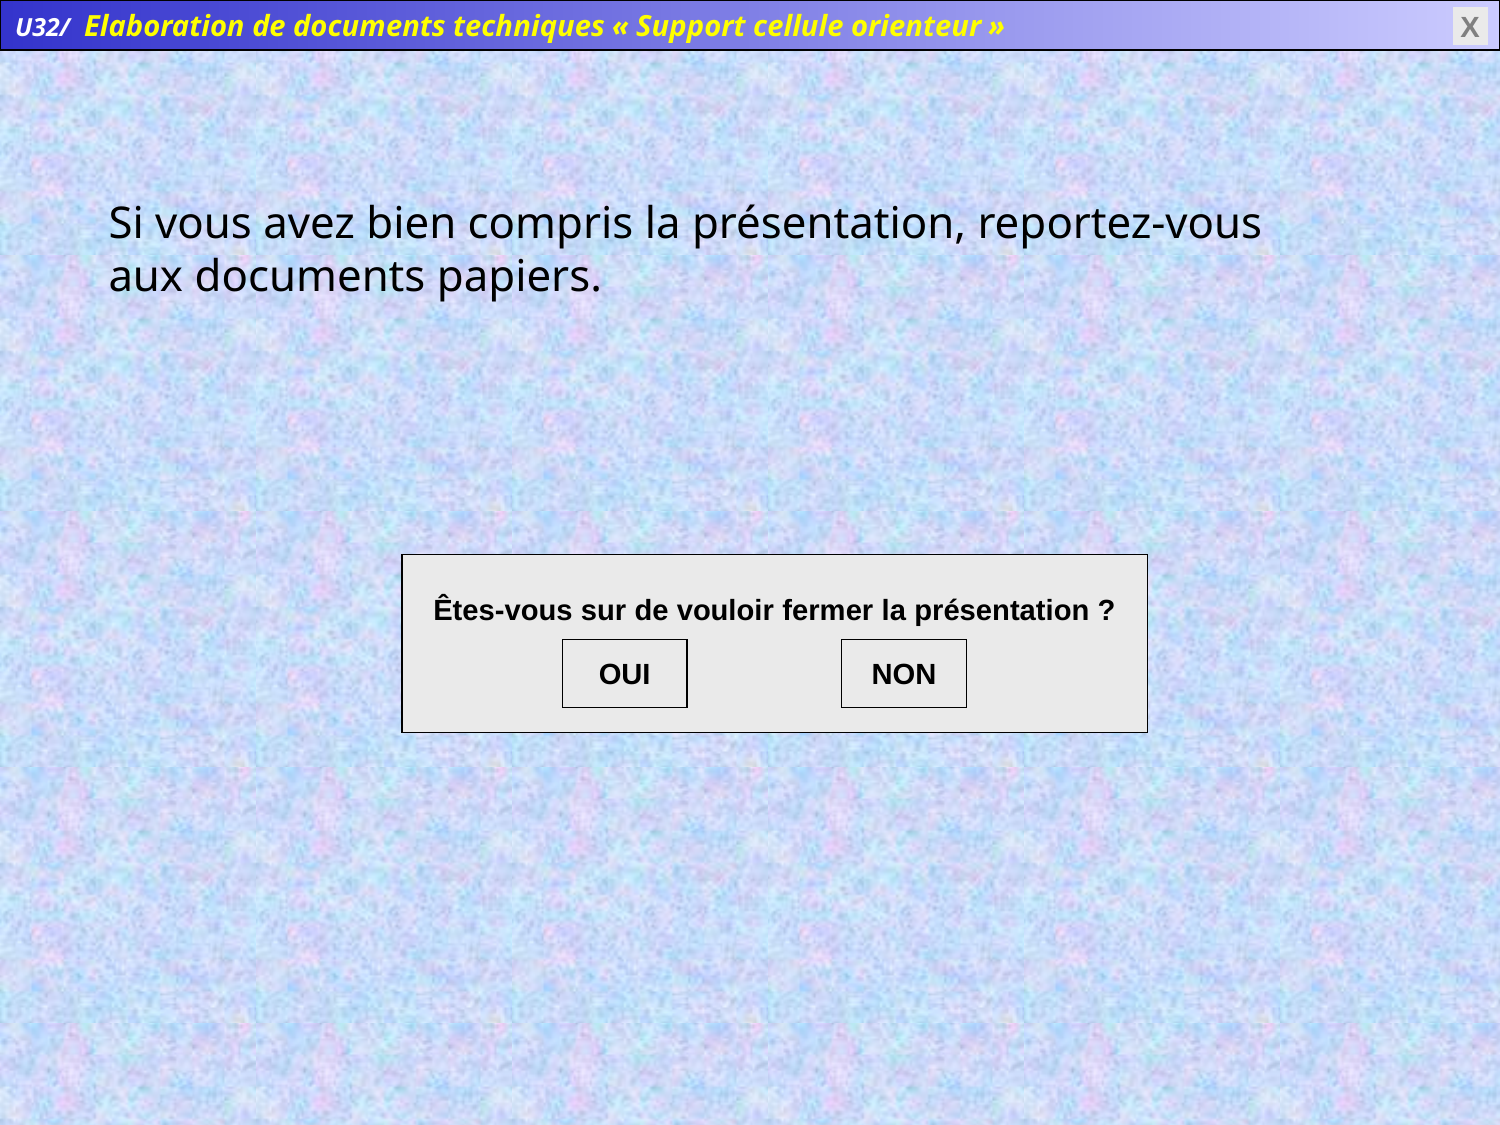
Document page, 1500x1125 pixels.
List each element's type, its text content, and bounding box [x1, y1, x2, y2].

text_box Êtes-vous sur de vouloir fermer la présentation ? [402, 554, 1148, 733]
text_box X [1452, 7, 1488, 45]
text_box OUI [562, 639, 688, 708]
text_box Si vous avez bien compris la présentation, reportez-vous aux documents papiers. [93, 187, 1357, 308]
text_box NON [841, 639, 967, 708]
picture [0, 51, 1500, 1125]
